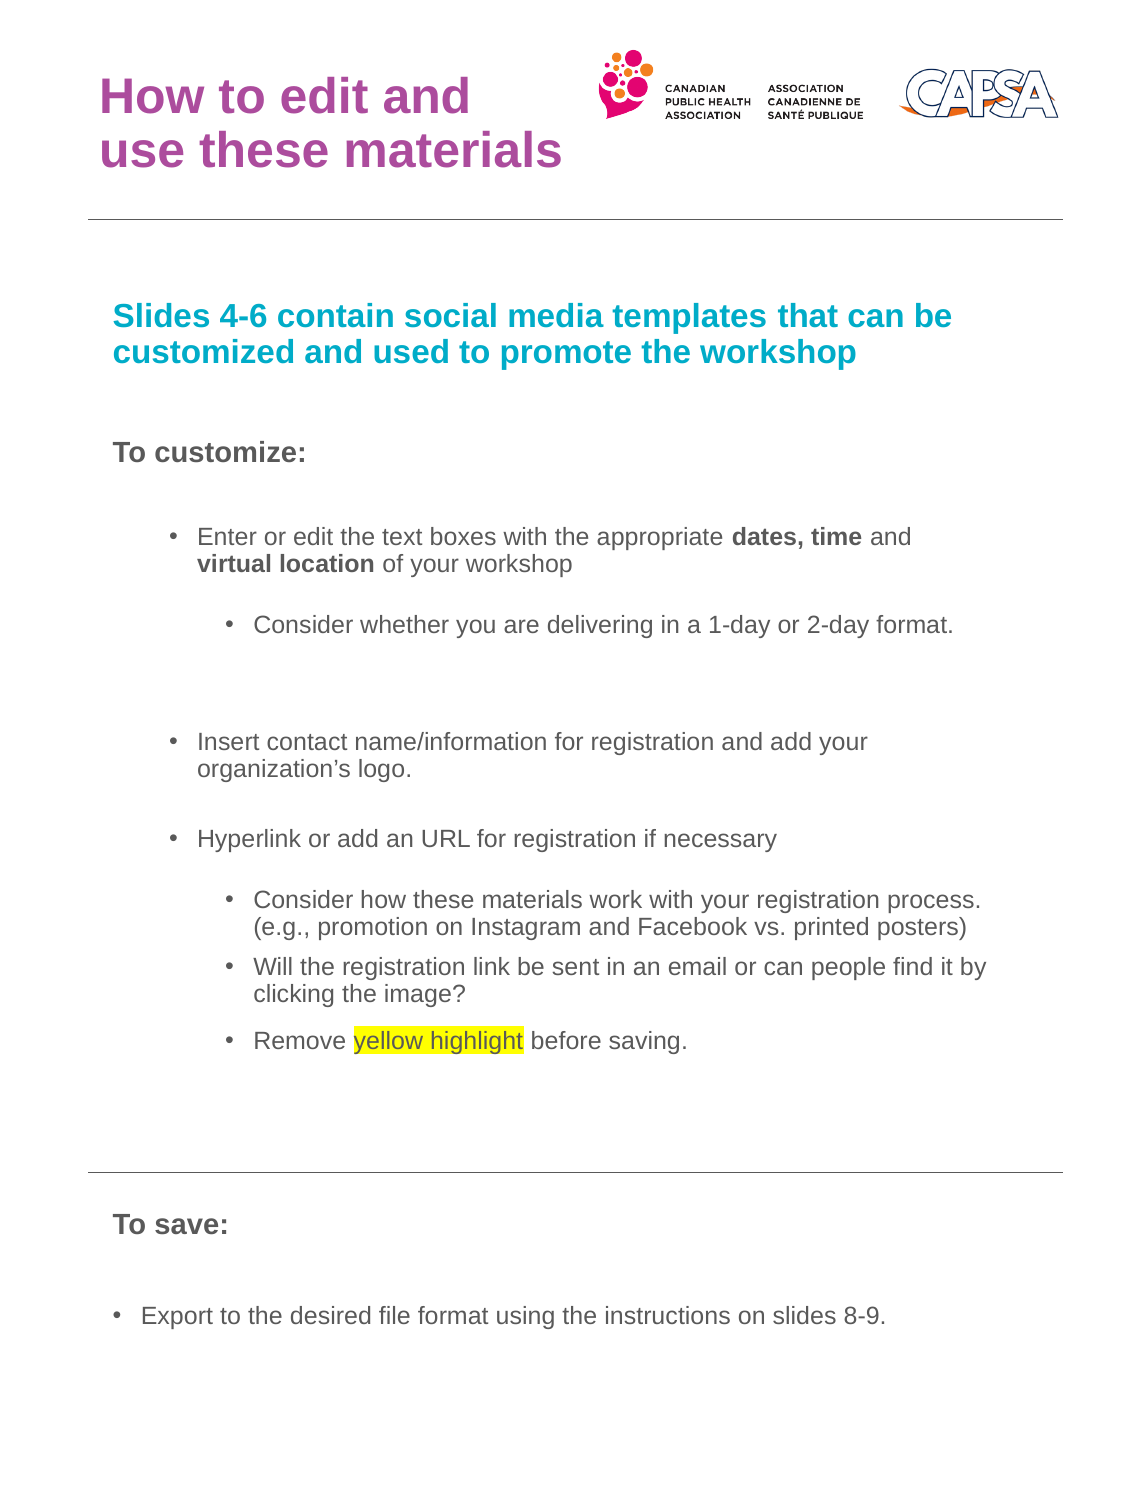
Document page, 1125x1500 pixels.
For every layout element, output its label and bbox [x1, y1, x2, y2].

picture [896, 65, 1063, 119]
picture [597, 49, 864, 119]
